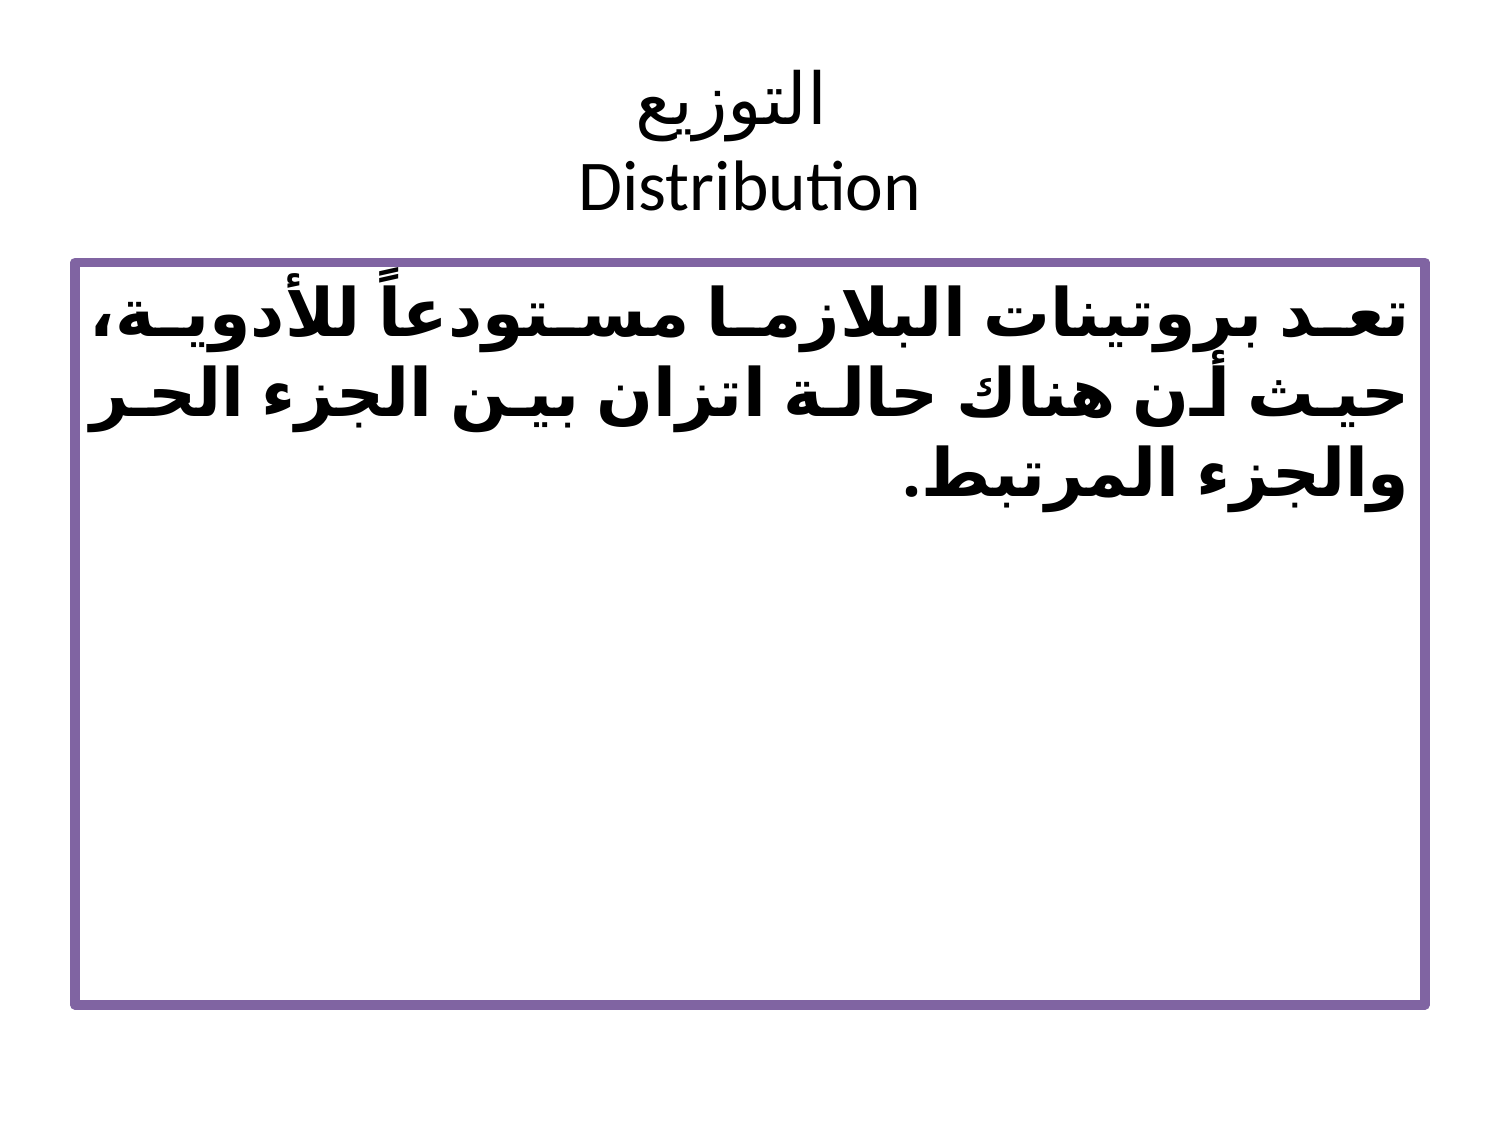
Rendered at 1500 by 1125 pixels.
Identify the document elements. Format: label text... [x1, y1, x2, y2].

title التوزيع Distribution [75, 45, 1425, 233]
list تعد بروتينات البلازما مستودعاً للأدوية، حيث أن هناك حالة اتزان بين الجزء الحر والجزء المرتبط. [75, 262, 1425, 1005]
